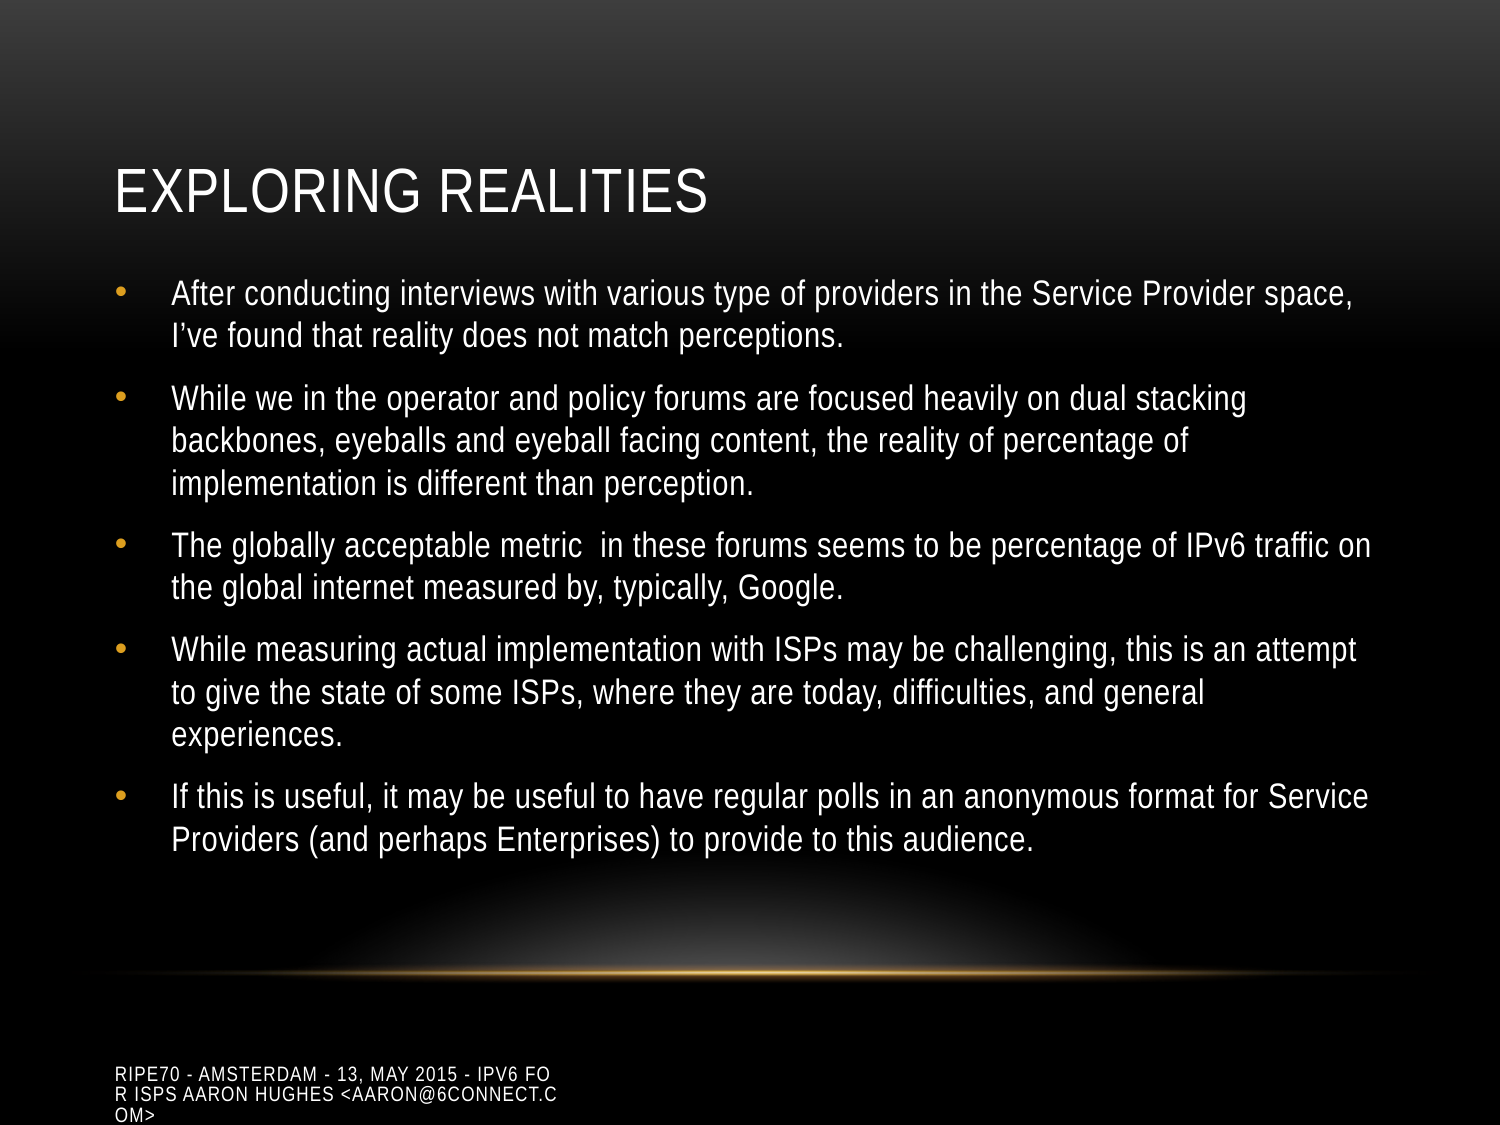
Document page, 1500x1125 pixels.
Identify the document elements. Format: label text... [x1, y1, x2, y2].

title Exploring realities [99, 45, 1400, 233]
picture [0, 0, 1500, 1125]
footer RIPE70 - Amsterdam - 13, May 2015 - IPv6 for ISPs Aaron Hughes <aaron@6connect.com> [99, 1042, 575, 1103]
list After conducting interviews with various type of providers in the Service Provider space, I’ve found that reality does not match perceptions. While we in the operator and policy forums are focused heavily on dual stacking backbones, eyeballs and eyeball facing content, the reality of percentage of implementation is different than perception. The globally acceptable metric in these forums seems to be percentage of IPv6 traffic on the global internet measured by, typically, Google. While measuring actual implementation with ISPs may be challenging, this is an attempt to give the state of some ISPs, where they are today, difficulties, and general experiences. If this is useful, it may be useful to have regular polls in an anonymous format for Service Providers (and perhaps Enterprises) to provide to this audience. [99, 262, 1400, 938]
